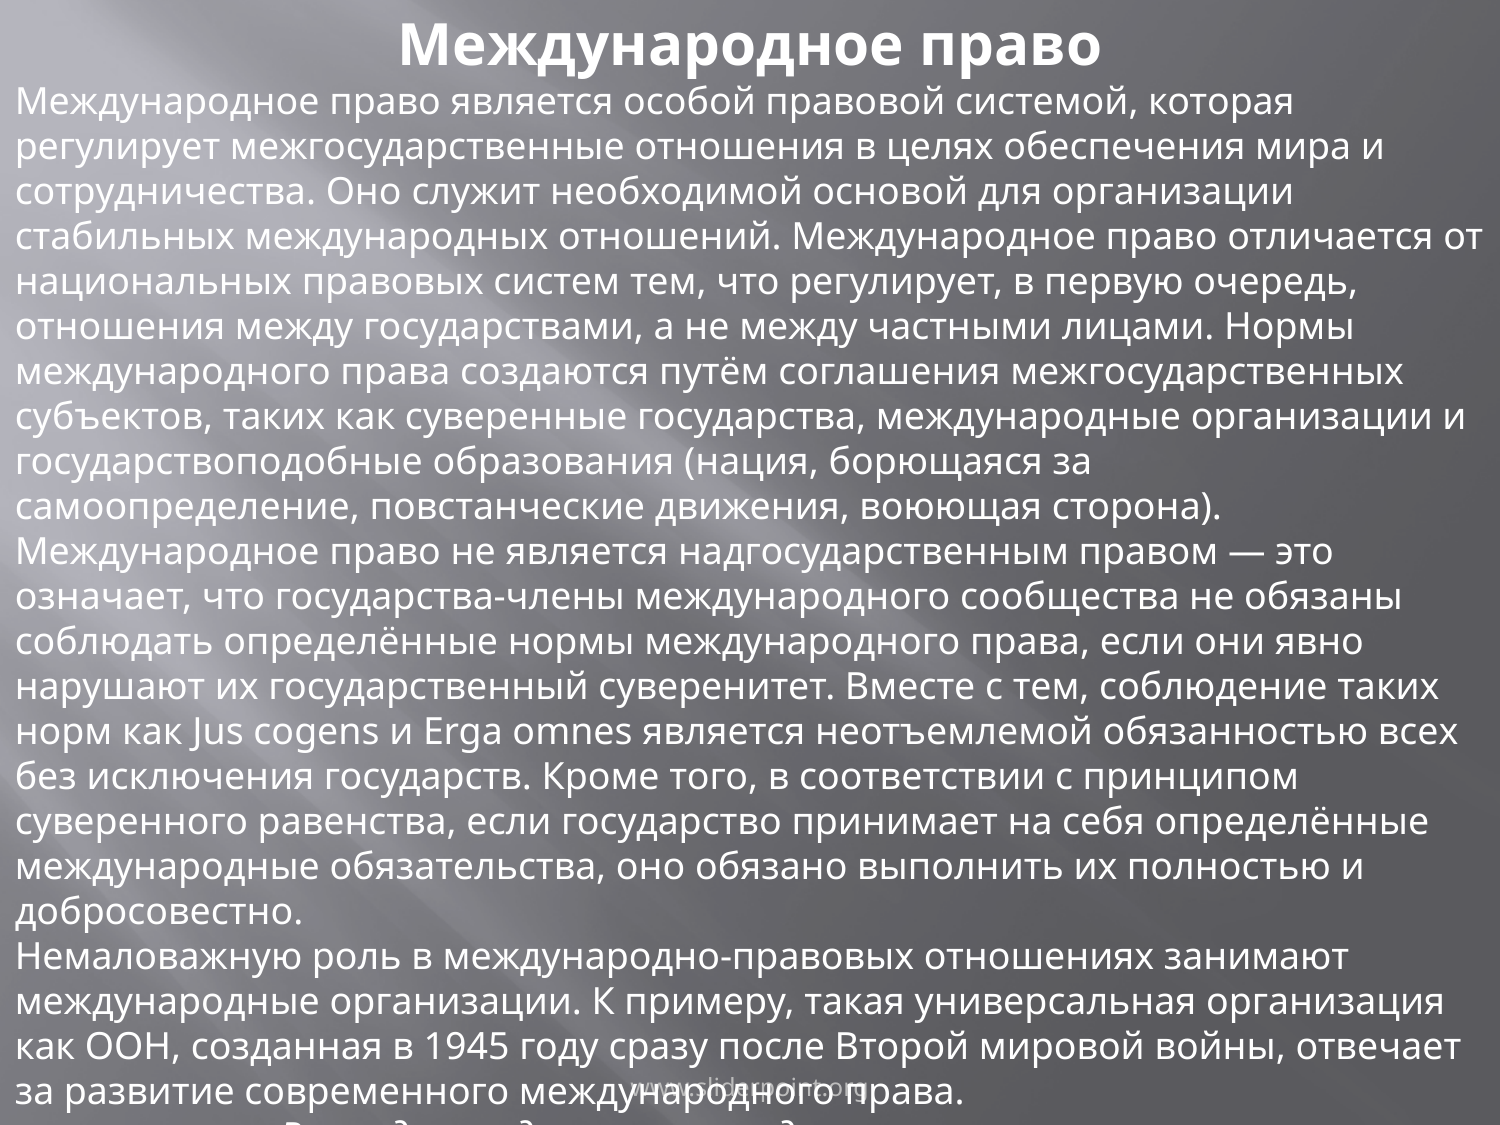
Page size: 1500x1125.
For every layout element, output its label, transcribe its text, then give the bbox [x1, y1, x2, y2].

text_box Международное право Международное право является особой правовой системой, которая регулирует межгосударственные отношения в целях обеспечения мира и сотрудничества. Оно служит необходимой основой для организации стабильных международных отношений. Международное право отличается от национальных правовых систем тем, что регулирует, в первую очередь, отношения между государствами, а не между частными лицами. Нормы международного права создаются путём соглашения межгосударственных субъектов, таких как суверенные государства, международные организации и государствоподобные образования (нация, борющаяся за самоопределение, повстанческие движения, воюющая сторона). Международное право не является надгосударственным правом — это означает, что государства-члены международного сообщества не обязаны соблюдать определённые нормы международного права, если они явно нарушают их государственный суверенитет. Вместе с тем, соблюдение таких норм как Jus cogens и Erga omnes является неотъемлемой обязанностью всех без исключения государств. Кроме того, в соответствии с принципом суверенного равенства, если государство принимает на себя определённые международные обязательства, оно обязано выполнить их полностью и добросовестно. Немаловажную роль в международно-правовых отношениях занимают международные организации. К примеру, такая универсальная организация как ООН, созданная в 1945 году сразу после Второй мировой войны, отвечает за развитие современного международного права. В международном праве выделяются три основных направления: Международное публичное право, Международное частное право, Наднациональное право (ярким примером является Право Европейского союза). [0, 0, 1500, 1125]
footer www.sliderpoint.org [512, 1052, 988, 1113]
